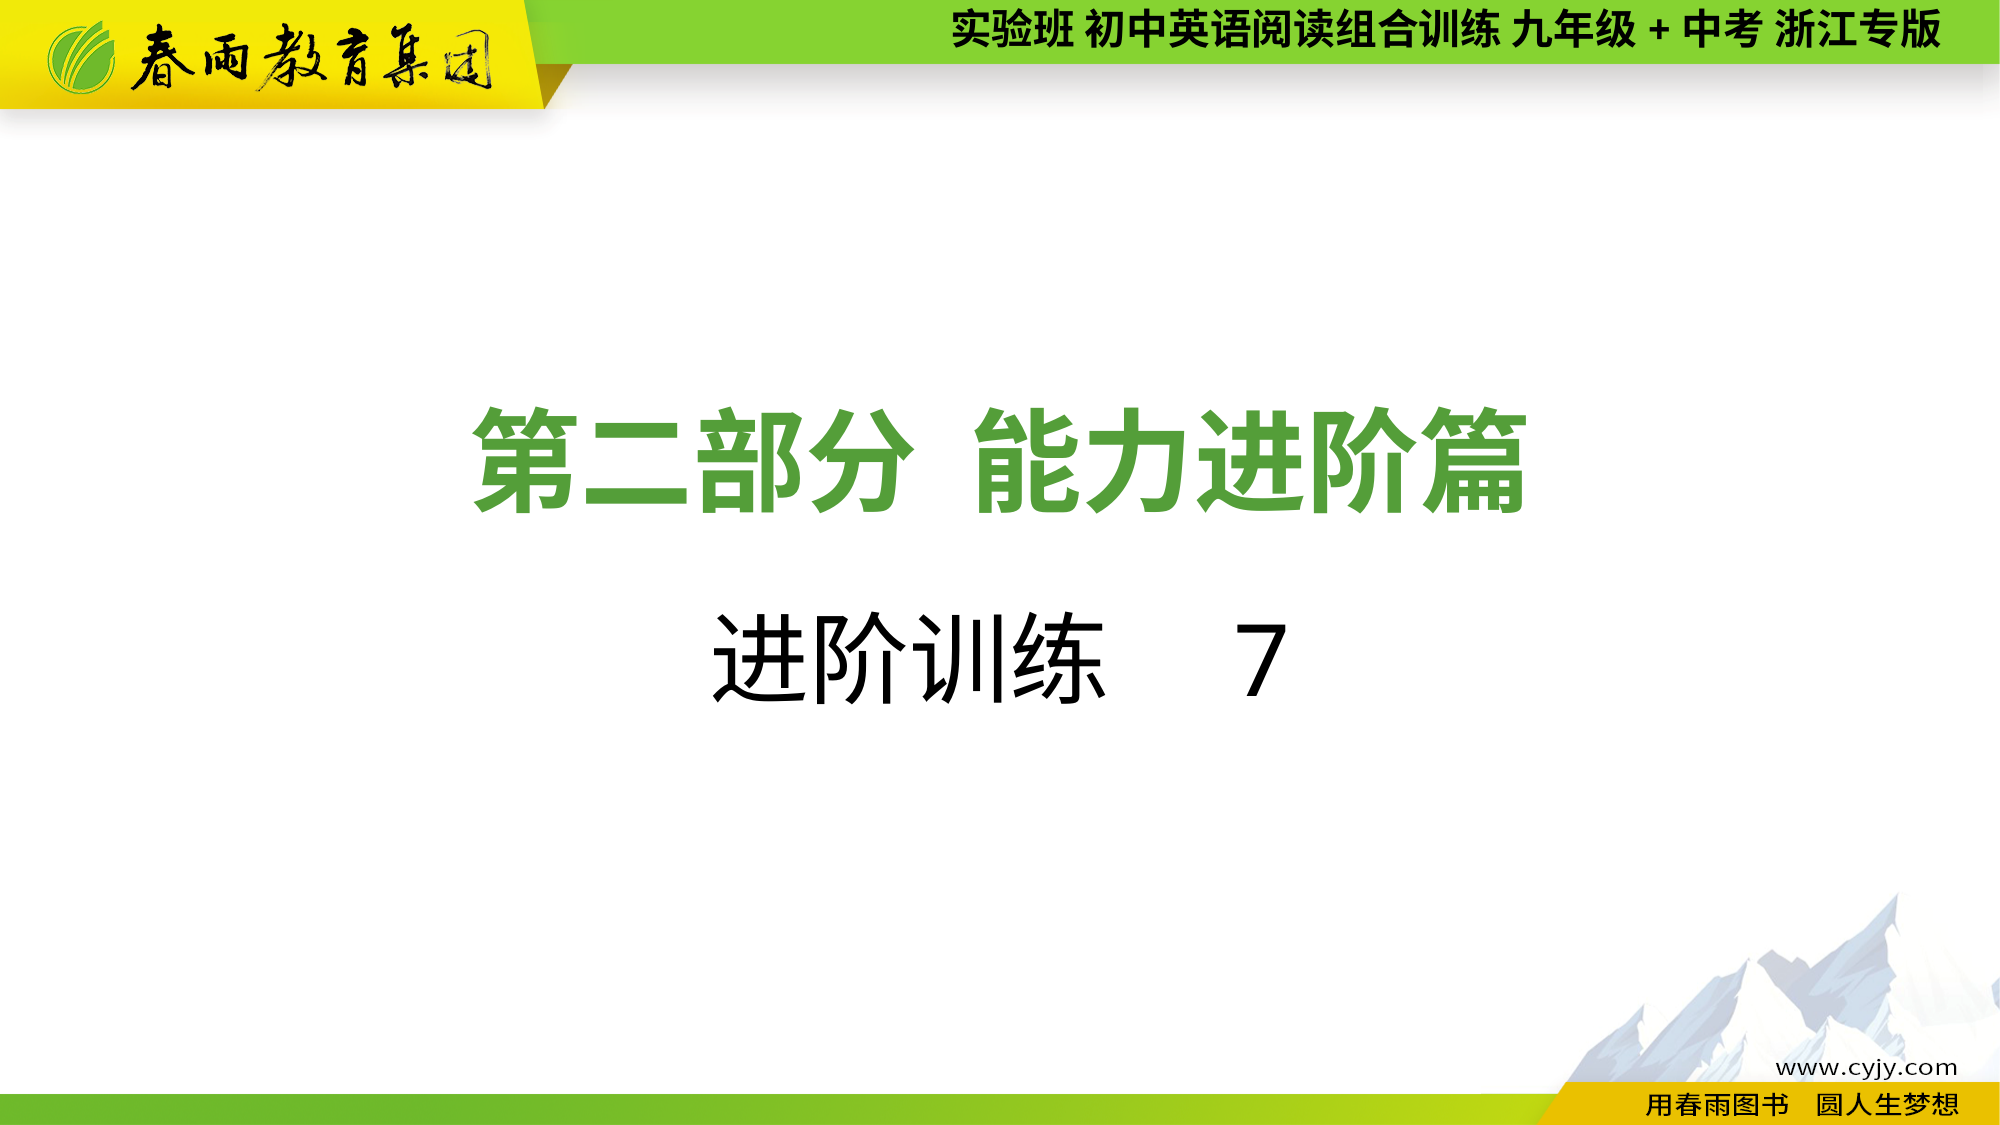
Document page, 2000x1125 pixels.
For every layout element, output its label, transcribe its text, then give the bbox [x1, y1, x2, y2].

text_box 第二部分 能力进阶篇 [54, 316, 1946, 528]
picture [0, 0, 2000, 1125]
text_box 进阶训练 7 [54, 528, 1946, 724]
